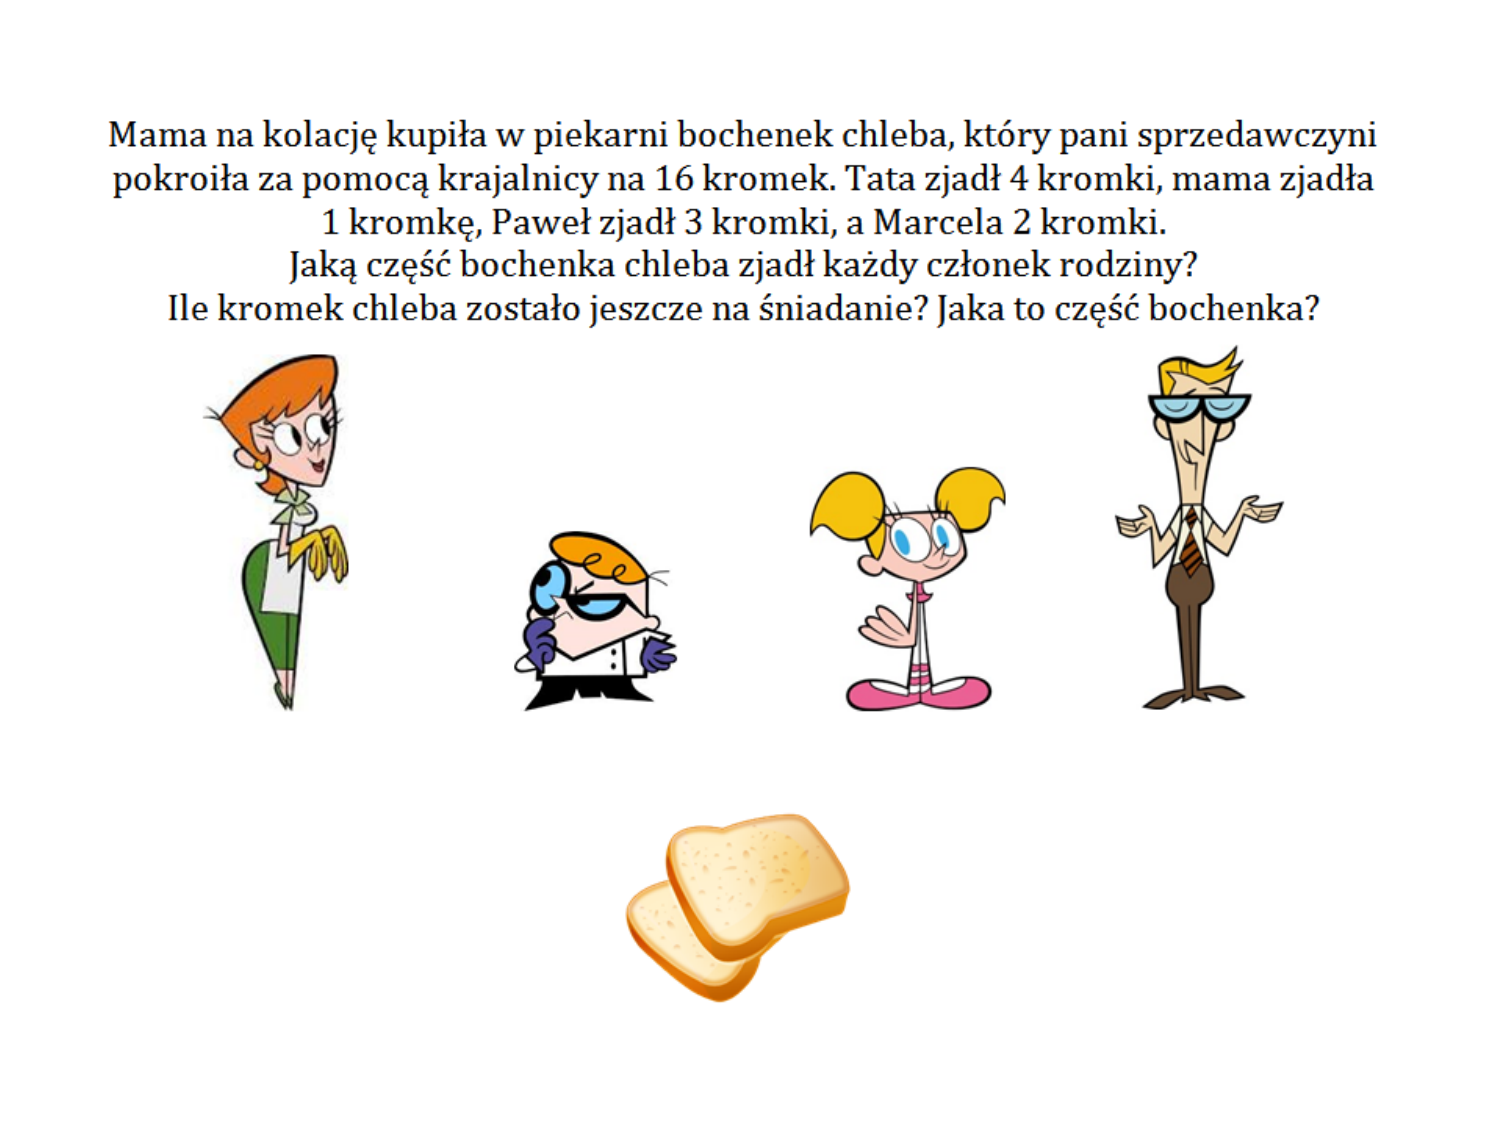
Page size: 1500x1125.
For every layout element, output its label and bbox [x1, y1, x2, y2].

picture [89, 106, 1411, 1019]
